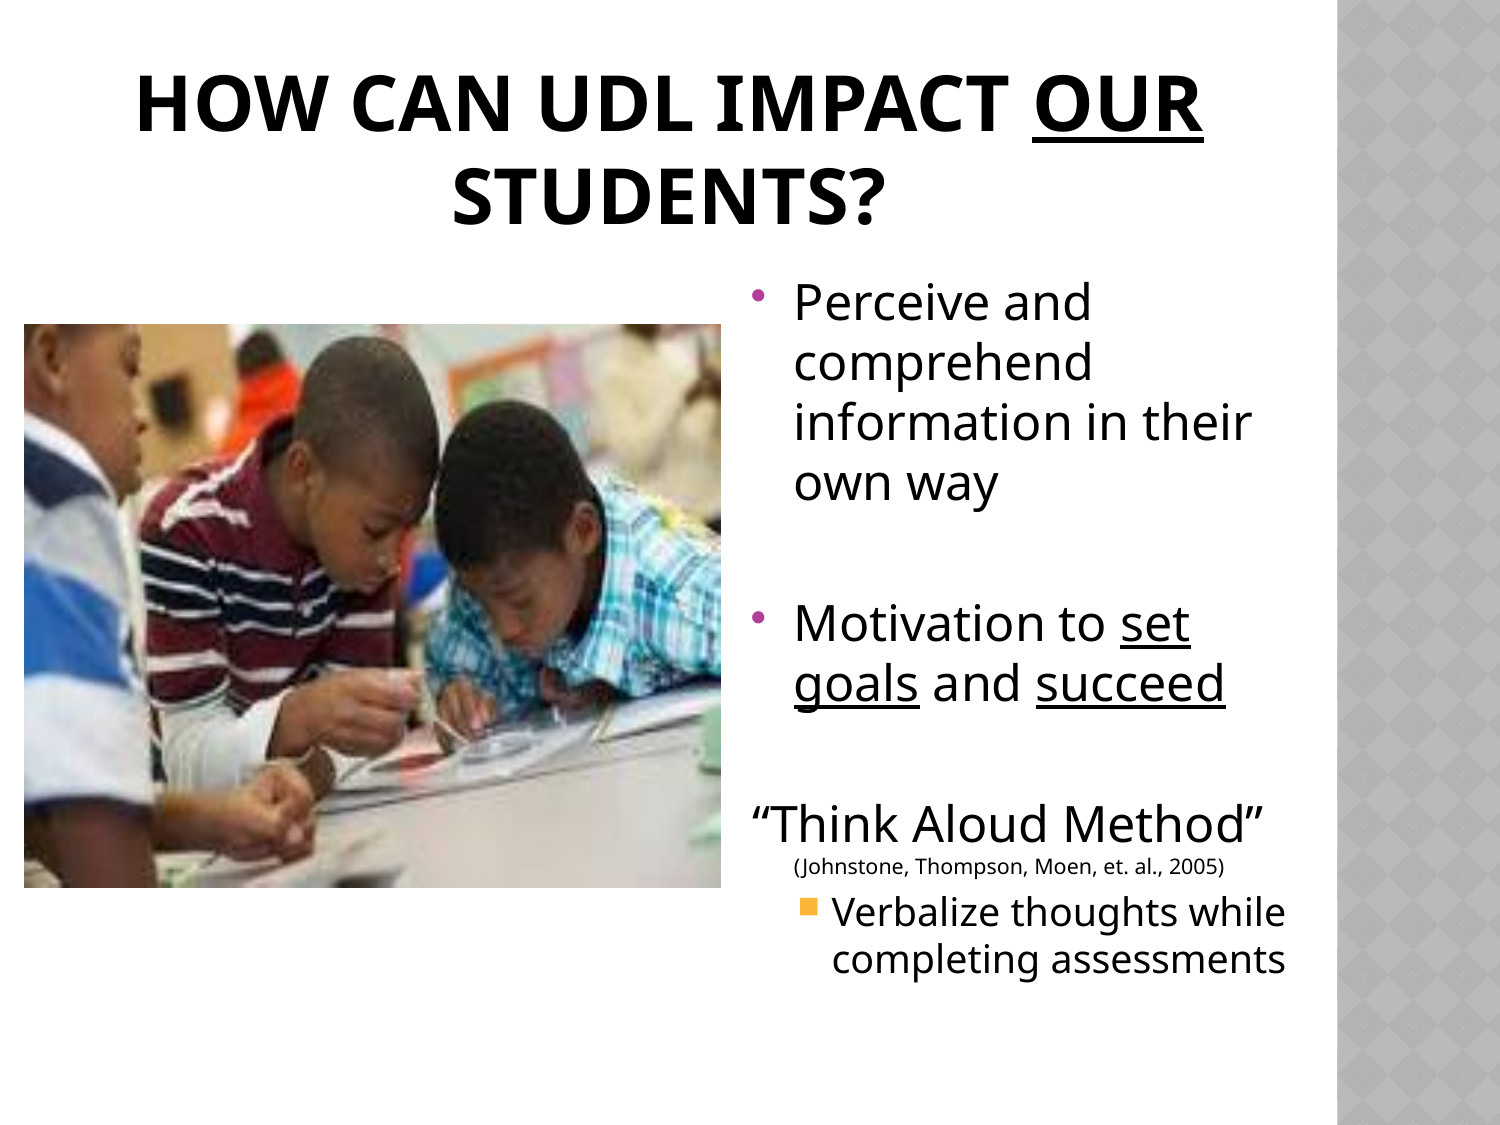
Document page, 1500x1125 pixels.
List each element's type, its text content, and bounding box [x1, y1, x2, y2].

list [24, 324, 721, 888]
title How can UDL impact OUR students? [75, 52, 1263, 240]
list Perceive and comprehend information in their own way Motivation to set goals and succeed “Think Aloud Method” (Johnstone, Thompson, Moen, et. al., 2005) Verbalize thoughts while completing assessments [737, 262, 1315, 1005]
